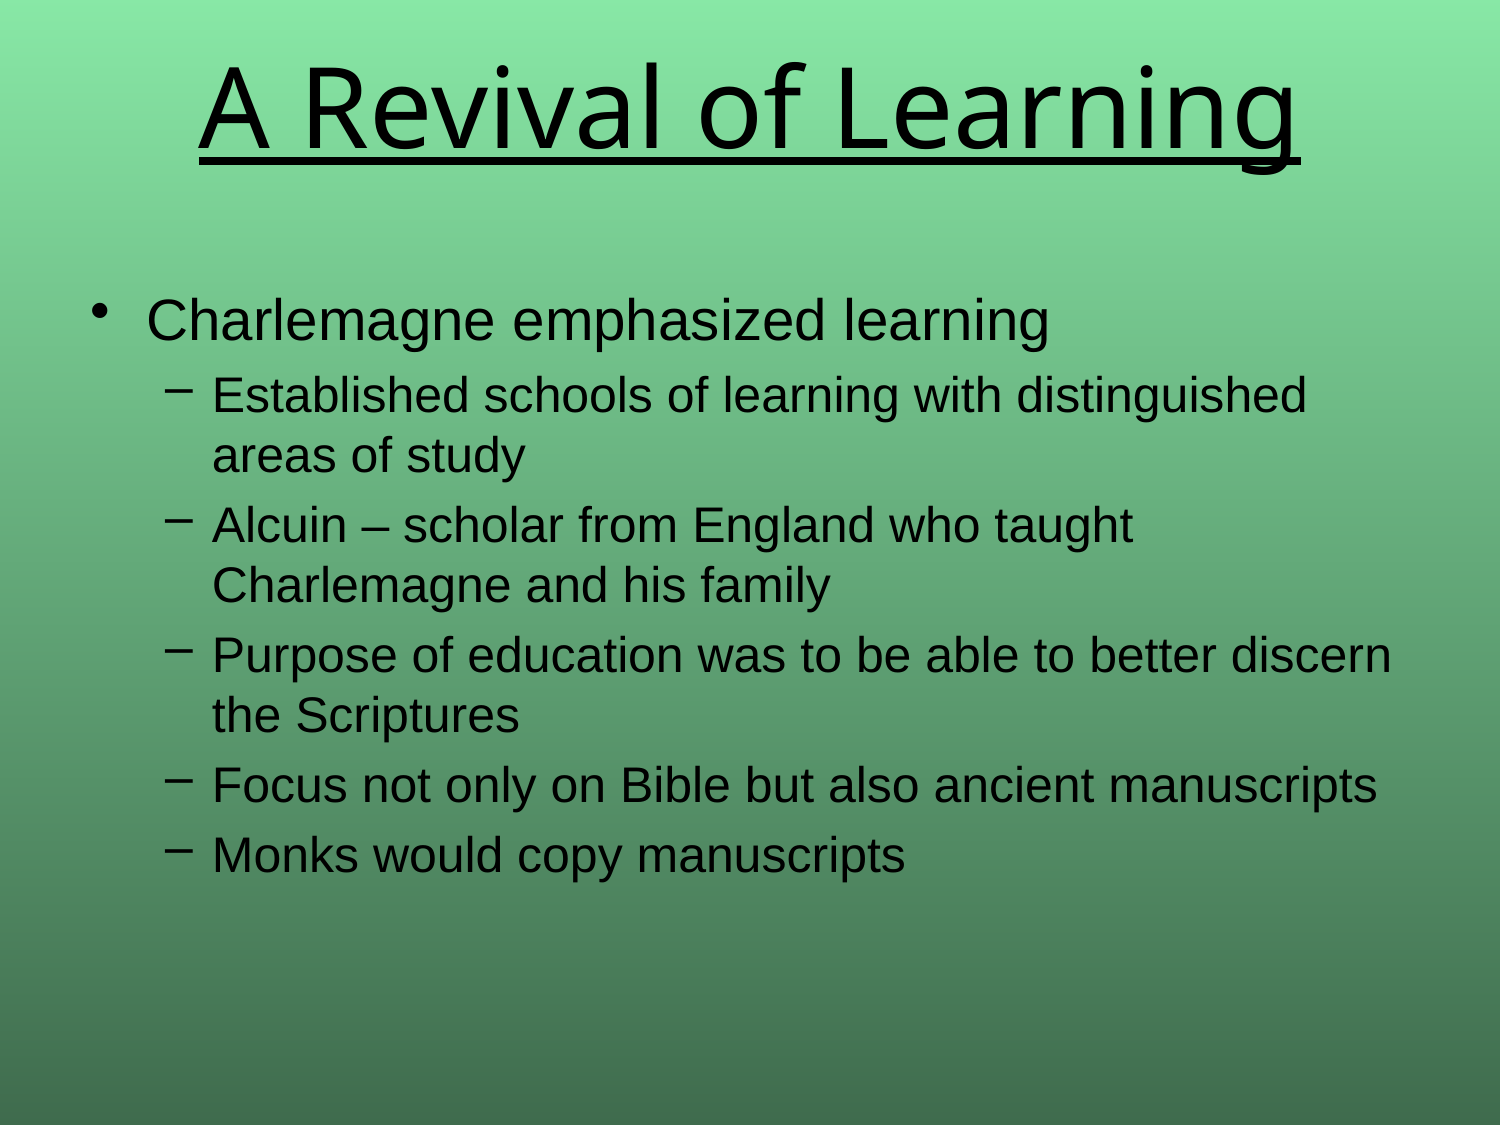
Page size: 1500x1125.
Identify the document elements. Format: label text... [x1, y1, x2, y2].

title A Revival of Learning [74, 44, 1426, 163]
list Charlemagne emphasized learning Established schools of learning with distinguished areas of study Alcuin – scholar from England who taught Charlemagne and his family Purpose of education was to be able to better discern the Scriptures Focus not only on Bible but also ancient manuscripts Monks would copy manuscripts [74, 274, 1426, 1093]
